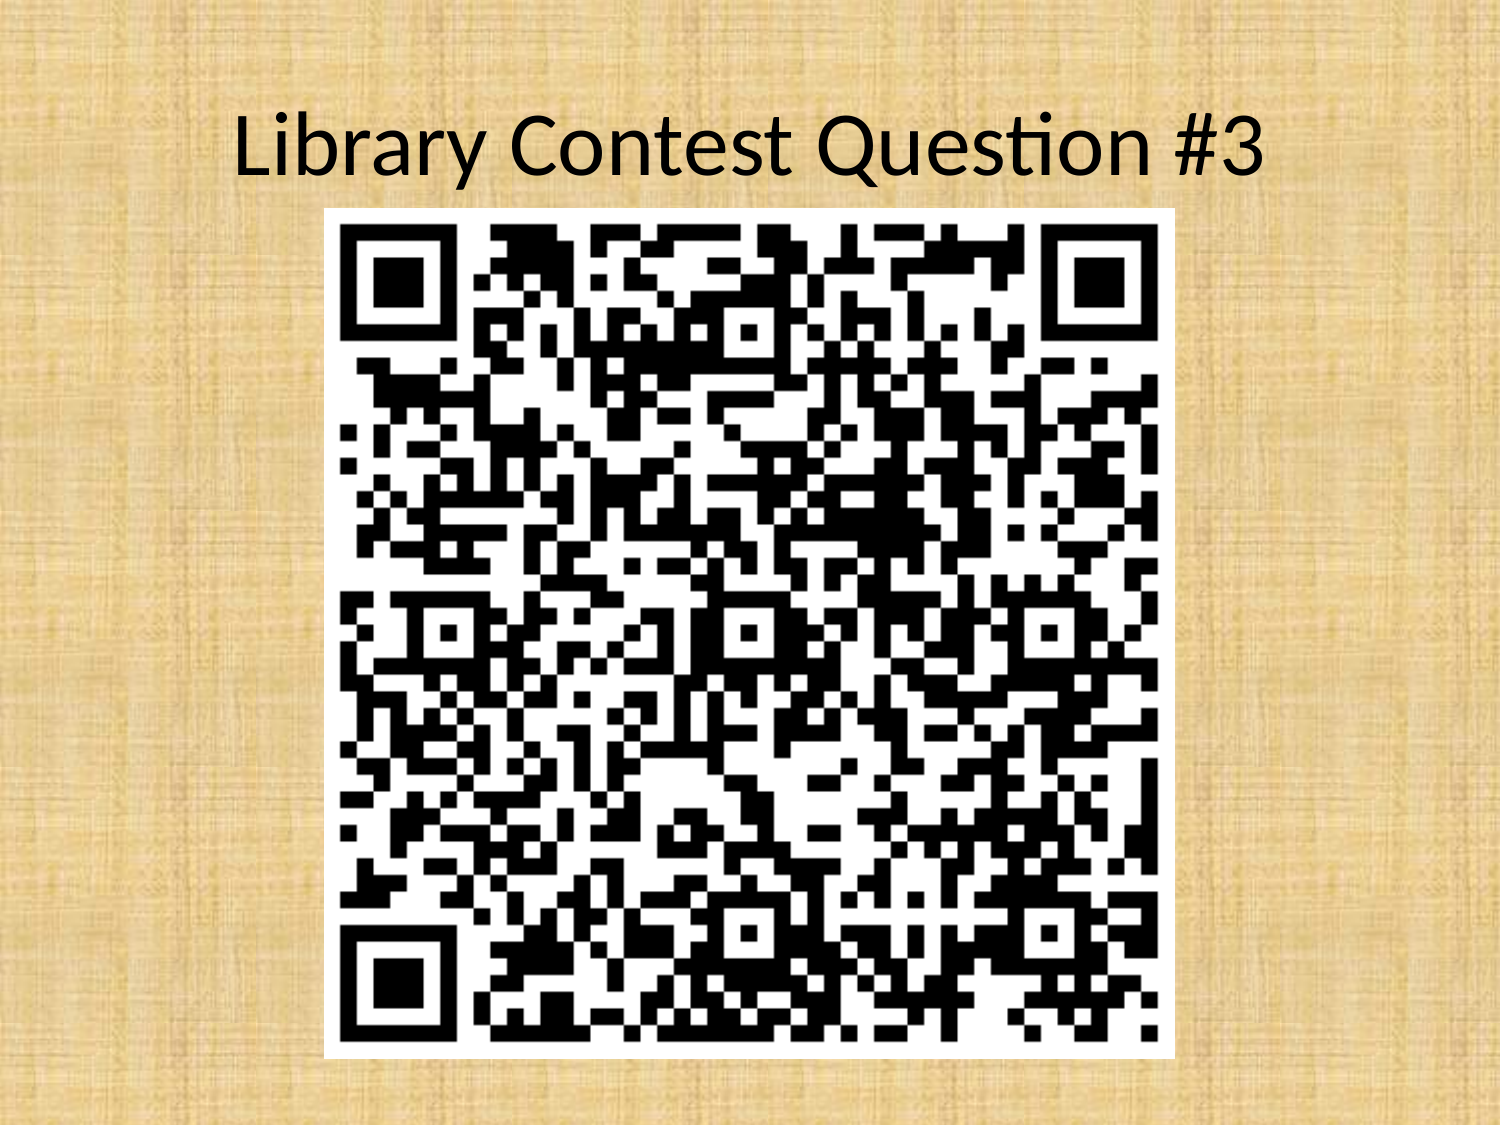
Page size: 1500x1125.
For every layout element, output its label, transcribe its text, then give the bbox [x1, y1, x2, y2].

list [324, 208, 1176, 1059]
title Library Contest Question #3 [75, 45, 1425, 233]
picture [0, 0, 1500, 1125]
